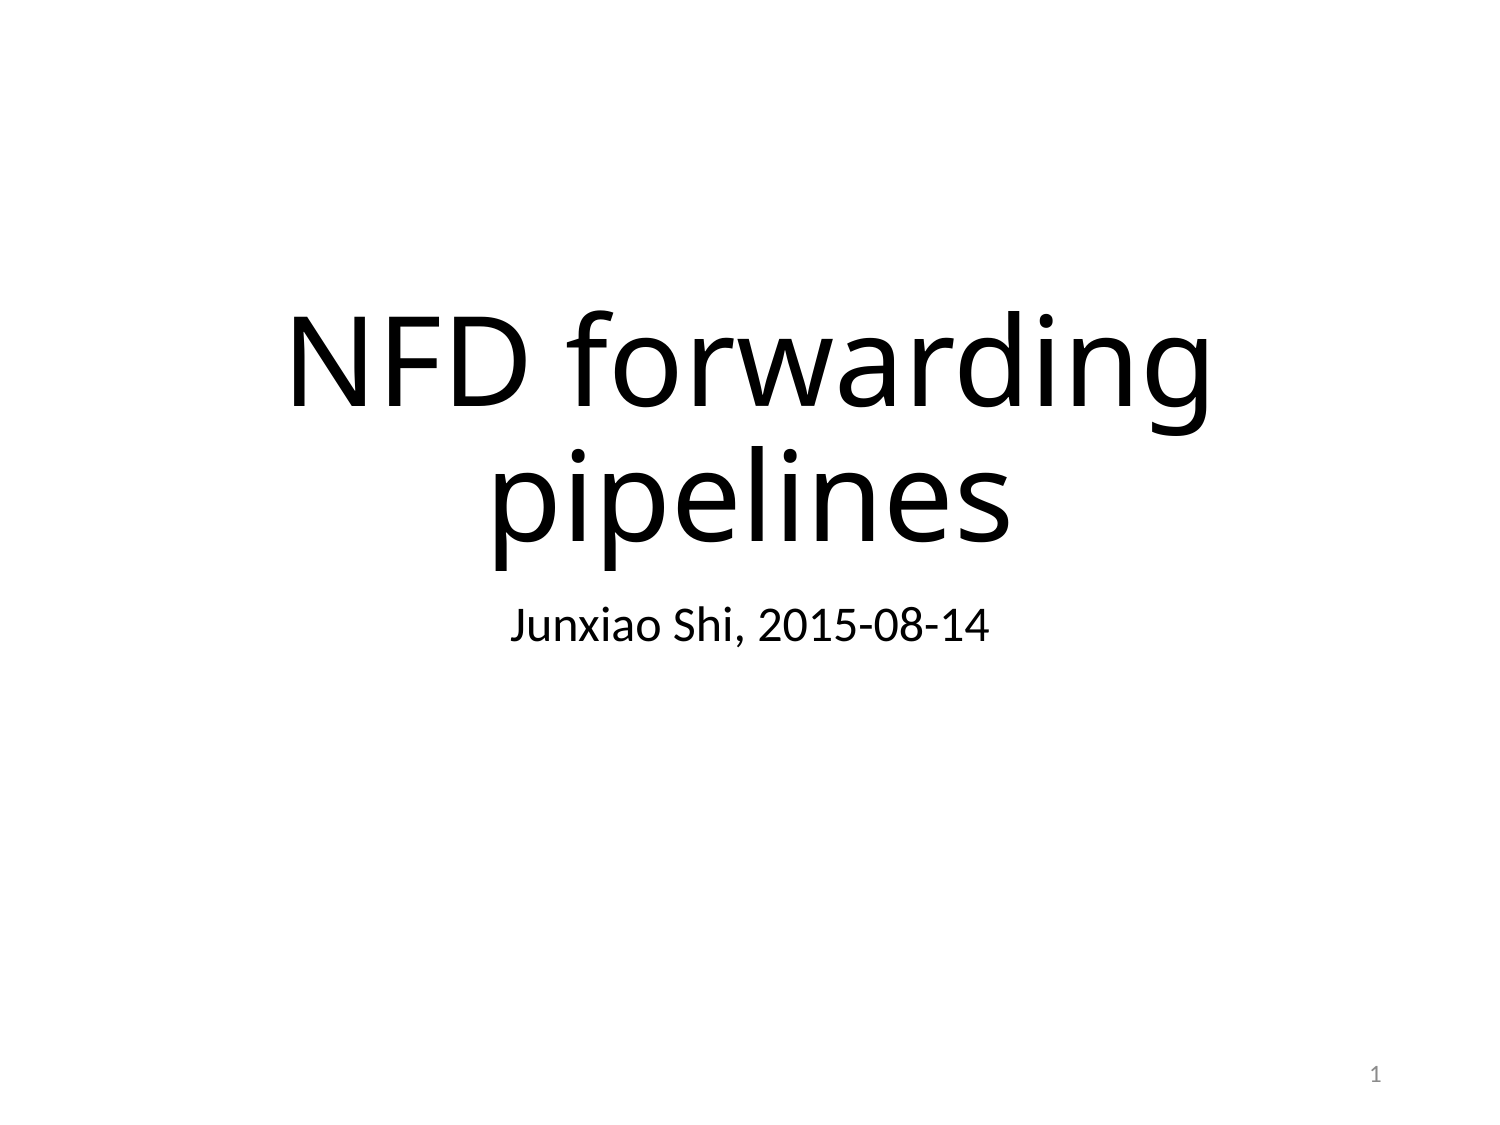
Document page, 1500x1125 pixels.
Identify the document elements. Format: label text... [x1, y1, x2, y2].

slide_number 1 [1059, 1042, 1397, 1103]
subtitle Junxiao Shi, 2015-08-14 [187, 590, 1313, 863]
title NFD forwarding pipelines [112, 184, 1388, 576]
